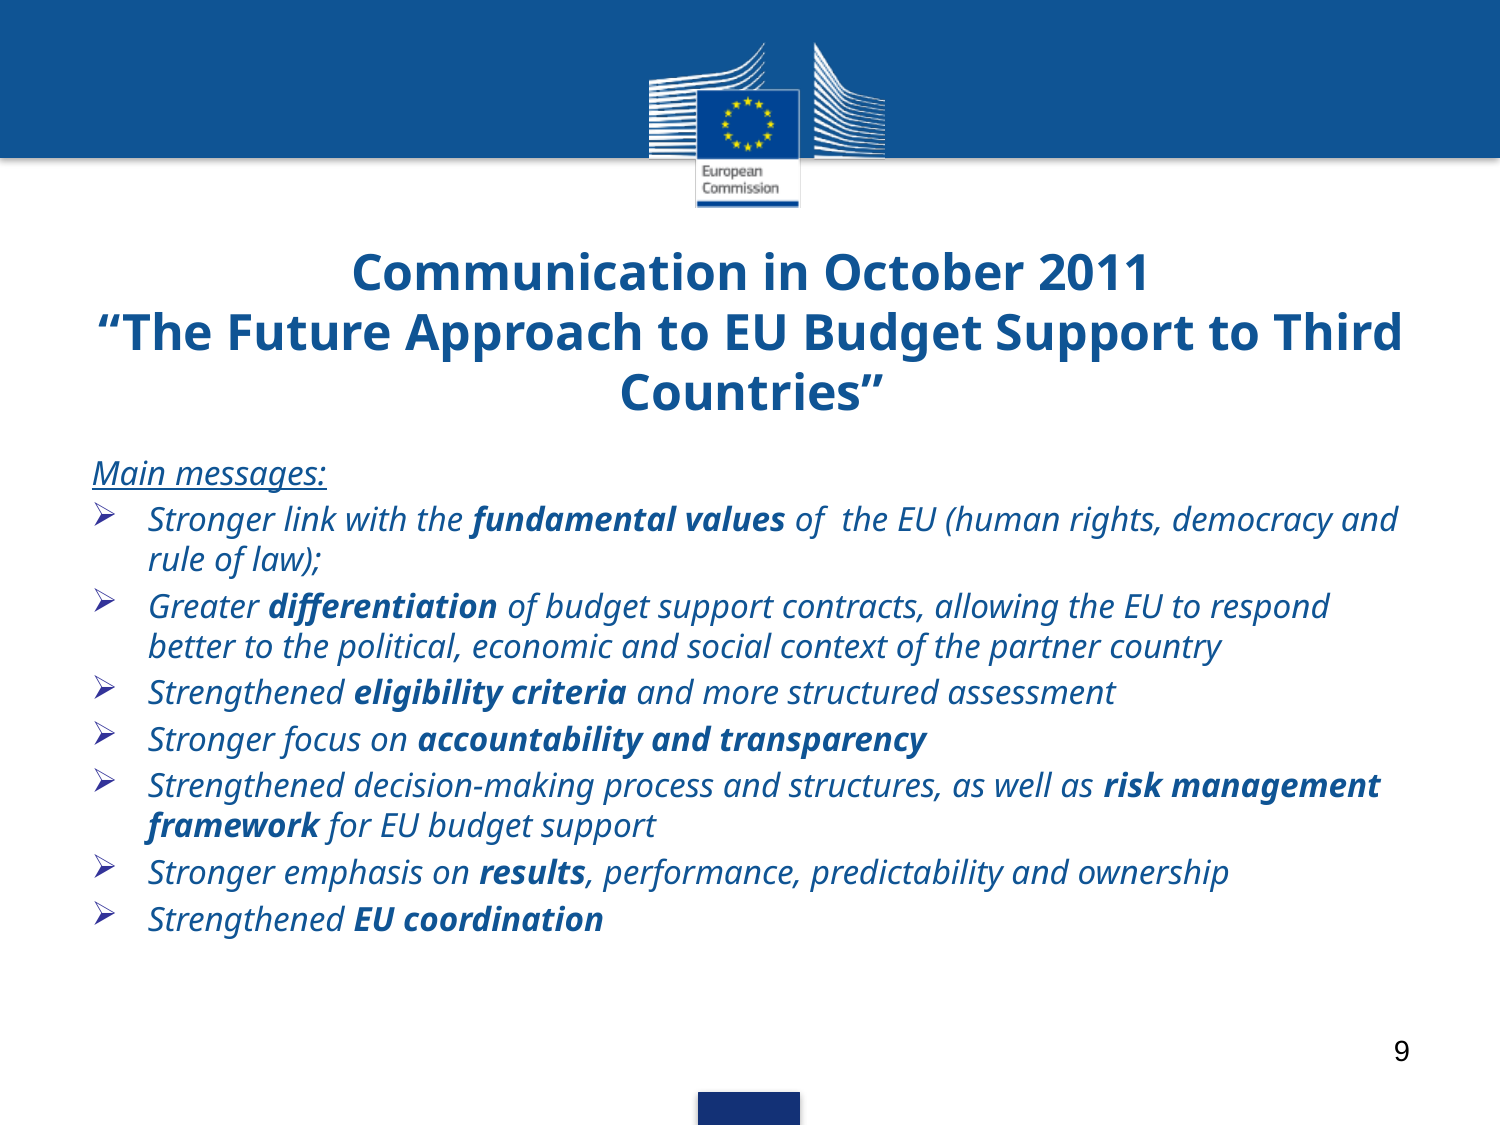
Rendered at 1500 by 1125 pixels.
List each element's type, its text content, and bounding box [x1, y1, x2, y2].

title Communication in October 2011 “The Future Approach to EU Budget Support to Third Countries” [76, 290, 1427, 444]
slide_number 9 [1074, 1024, 1426, 1103]
list Main messages: Stronger link with the fundamental values of the EU (human rights, democracy and rule of law); Greater differentiation of budget support contracts, allowing the EU to respond better to the political, economic and social context of the partner country Strengthened eligibility criteria and more structured assessment Stronger focus on accountability and transparency Strengthened decision-making process and structures, as well as risk management framework for EU budget support Stronger emphasis on results, performance, predictability and ownership Strengthened EU coordination [76, 444, 1427, 1012]
picture [649, 42, 885, 208]
